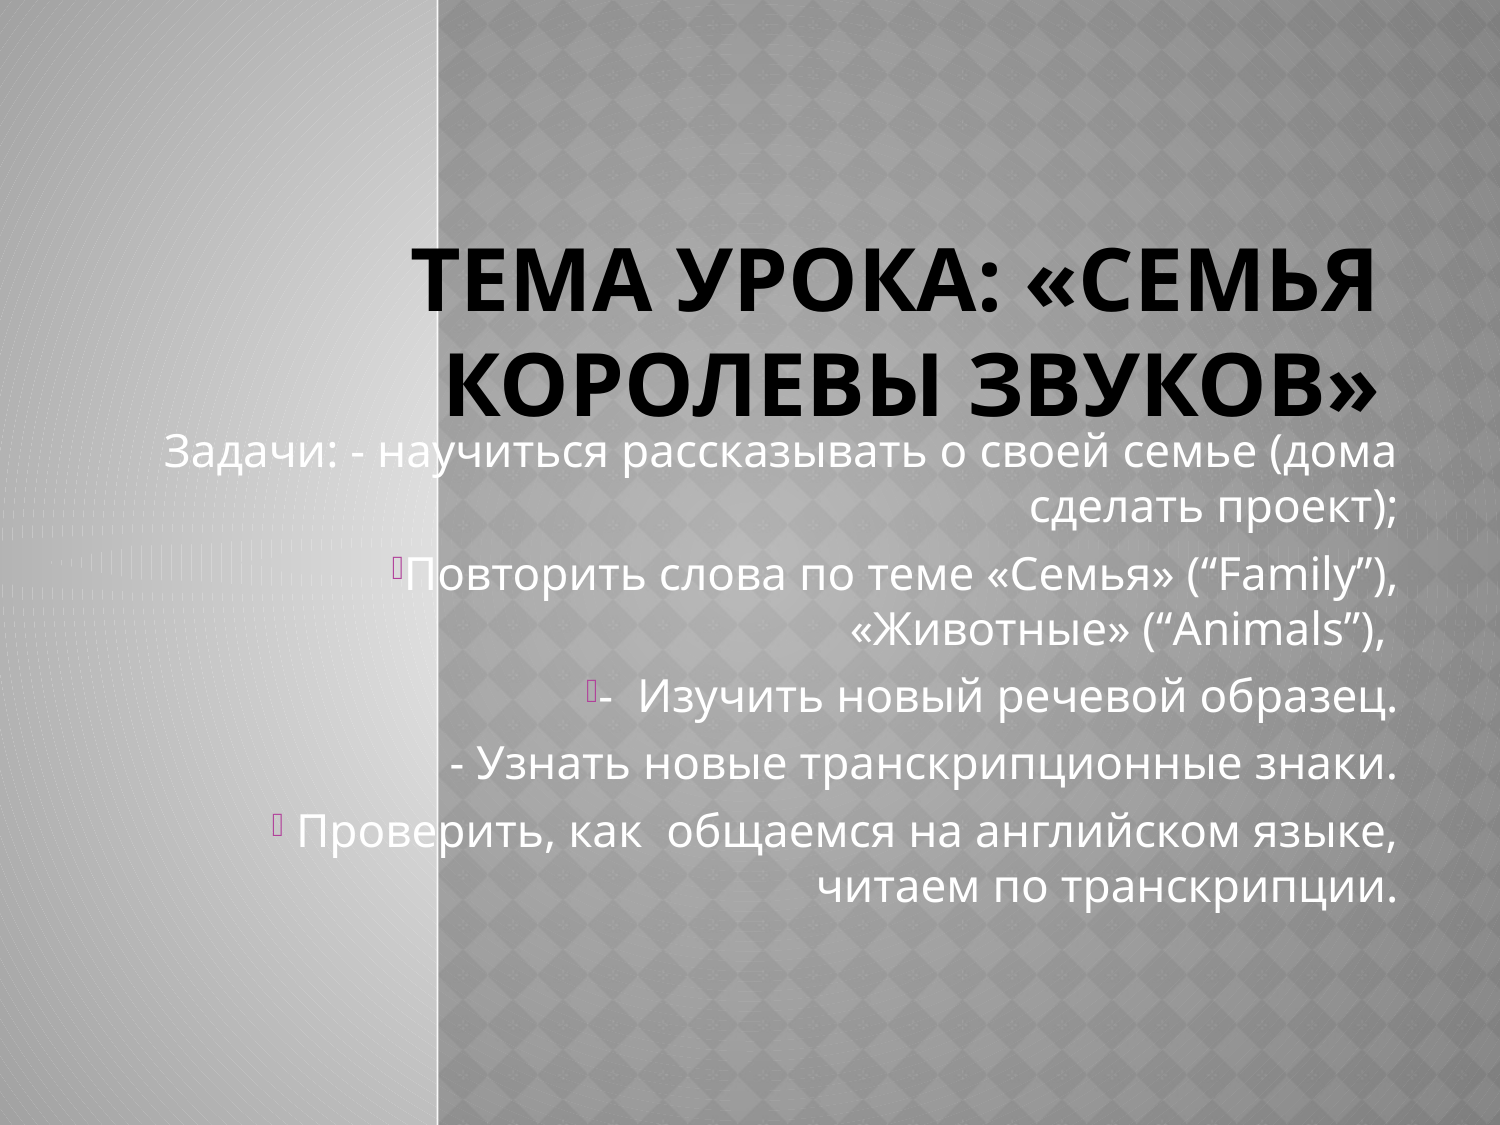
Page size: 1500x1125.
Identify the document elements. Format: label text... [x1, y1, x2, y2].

subtitle Задачи: - научиться рассказывать о своей семье (дома сделать проект); Повторить слова по теме «Семья» (“Family”), «Животные» (“Animals”), - Изучить новый речевой образец. - Узнать новые транскрипционные знаки. Проверить, как общаемся на английском языке, читаем по транскрипции. [105, 421, 1407, 1055]
title Тема урока: «Семья Королевы звуков» [112, 93, 1388, 421]
